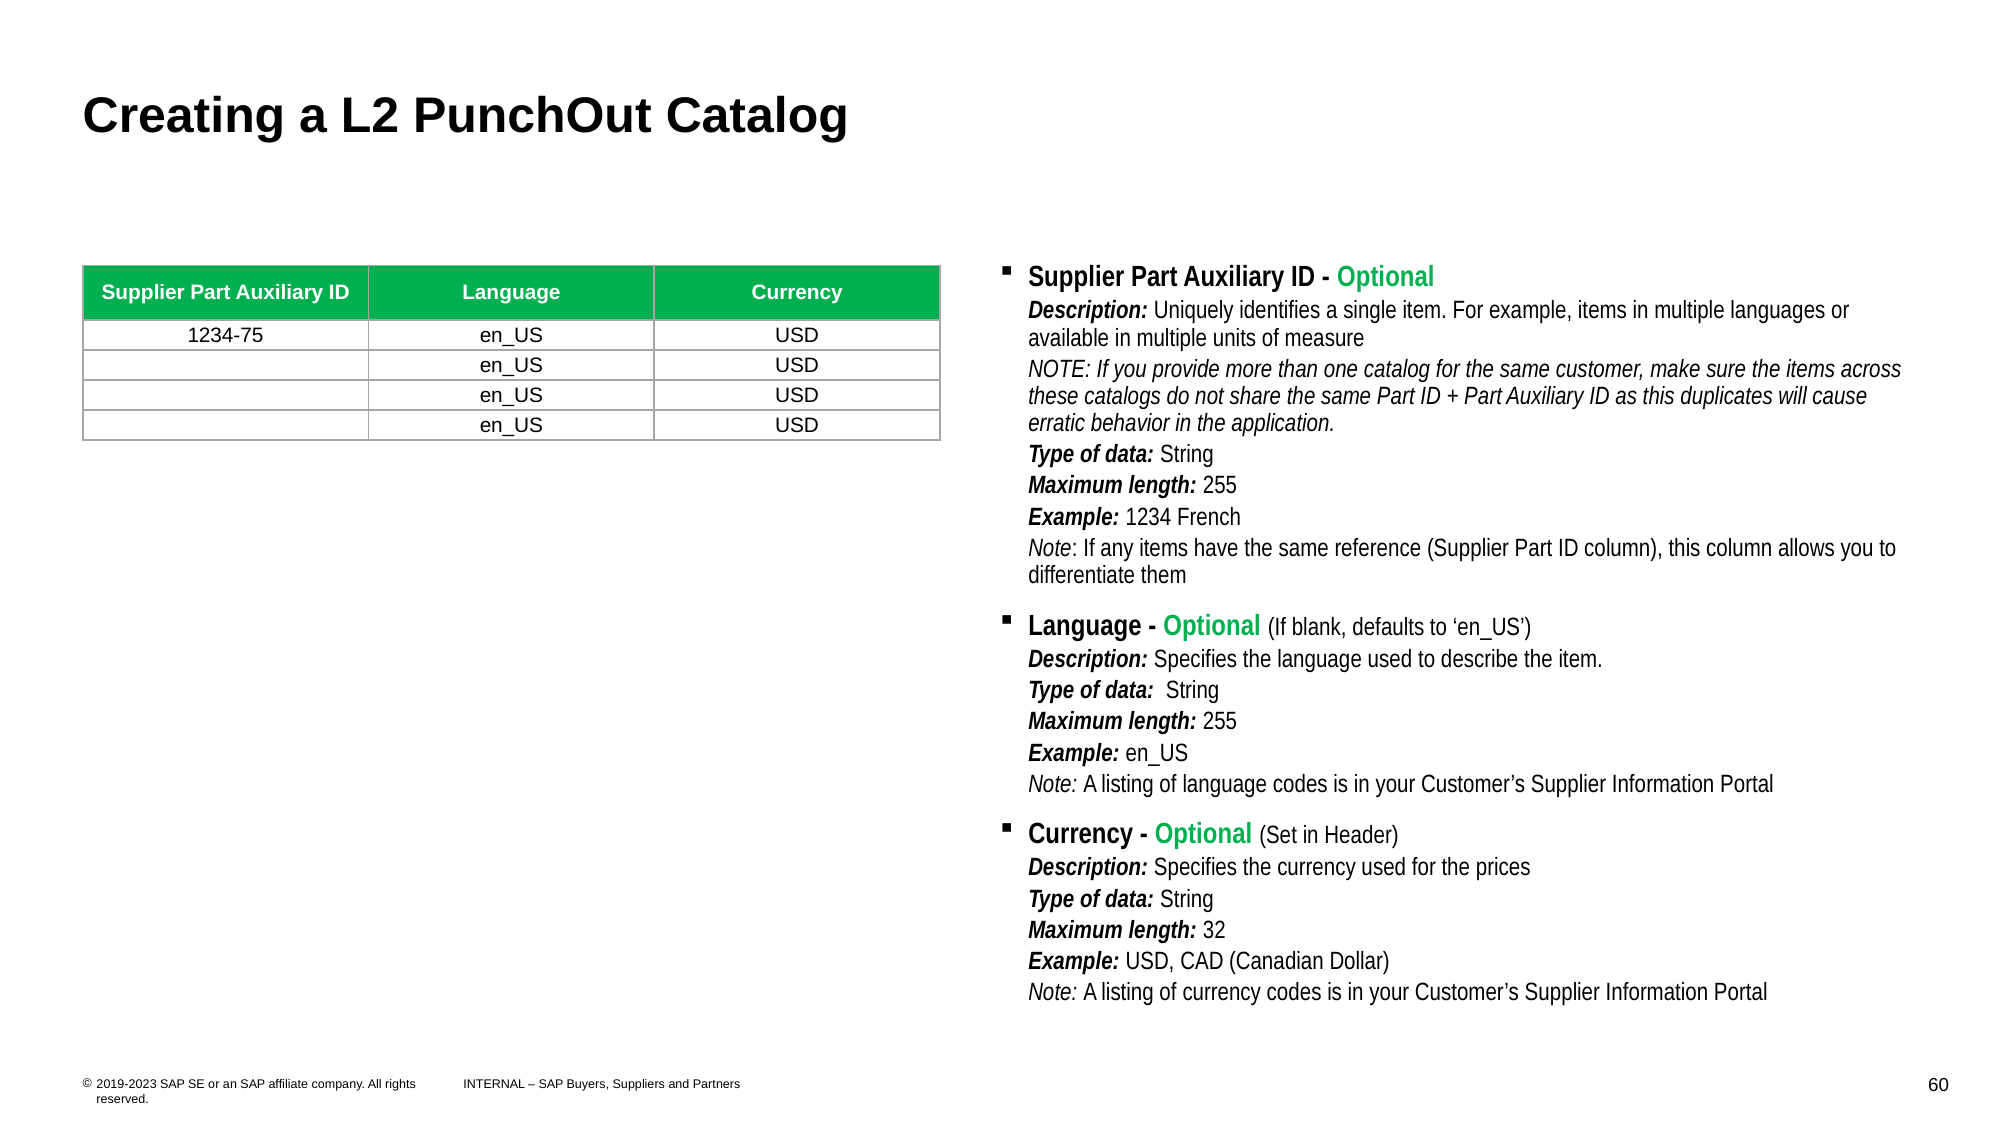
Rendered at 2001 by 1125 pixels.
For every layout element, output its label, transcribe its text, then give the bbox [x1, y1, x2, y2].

table_cell en_US [369, 381, 653, 409]
table_header Supplier Part Auxiliary ID [84, 266, 368, 319]
table_cell en_US [369, 351, 653, 379]
table_cell en_US [369, 321, 653, 349]
text_box Supplier Part Auxiliary ID - Optional Description: Uniquely identifies a single item. For example, items in multiple languages or available in multiple units of measure NOTE: If you provide more than one catalog for the same customer, make sure the items across these catalogs do not share the same Part ID + Part Auxiliary ID as this duplicates will cause erratic behavior in the application. Type of data: String Maximum length: 255 Example: 1234 French Note: If any items have the same reference (Supplier Part ID column), this column allows you to differentiate them Language - Optional (If blank, defaults to ‘en_US’) Description: Specifies the language used to describe the item. Type of data: String Maximum length: 255 Example: en_US Note: A listing of language codes is in your Customer’s Supplier Information Portal Currency - Optional (Set in Header) Description: Specifies the currency used for the prices Type of data: String Maximum length: 32 Example: USD, CAD (Canadian Dollar) Note: A listing of currency codes is in your Customer’s Supplier Information Portal [1000, 265, 1918, 1059]
table_cell USD [655, 381, 939, 409]
table_cell [84, 381, 368, 409]
table_cell USD [655, 351, 939, 379]
table_cell USD [655, 411, 939, 439]
table_cell en_US [369, 411, 653, 439]
table_cell [84, 411, 368, 439]
table_header Currency [655, 266, 939, 319]
table_header Language [369, 266, 653, 319]
table_cell [84, 351, 368, 379]
table_cell 1234-75 [84, 321, 368, 349]
table_cell USD [655, 321, 939, 349]
title Creating a L2 PunchOut Catalog [82, 82, 1918, 144]
